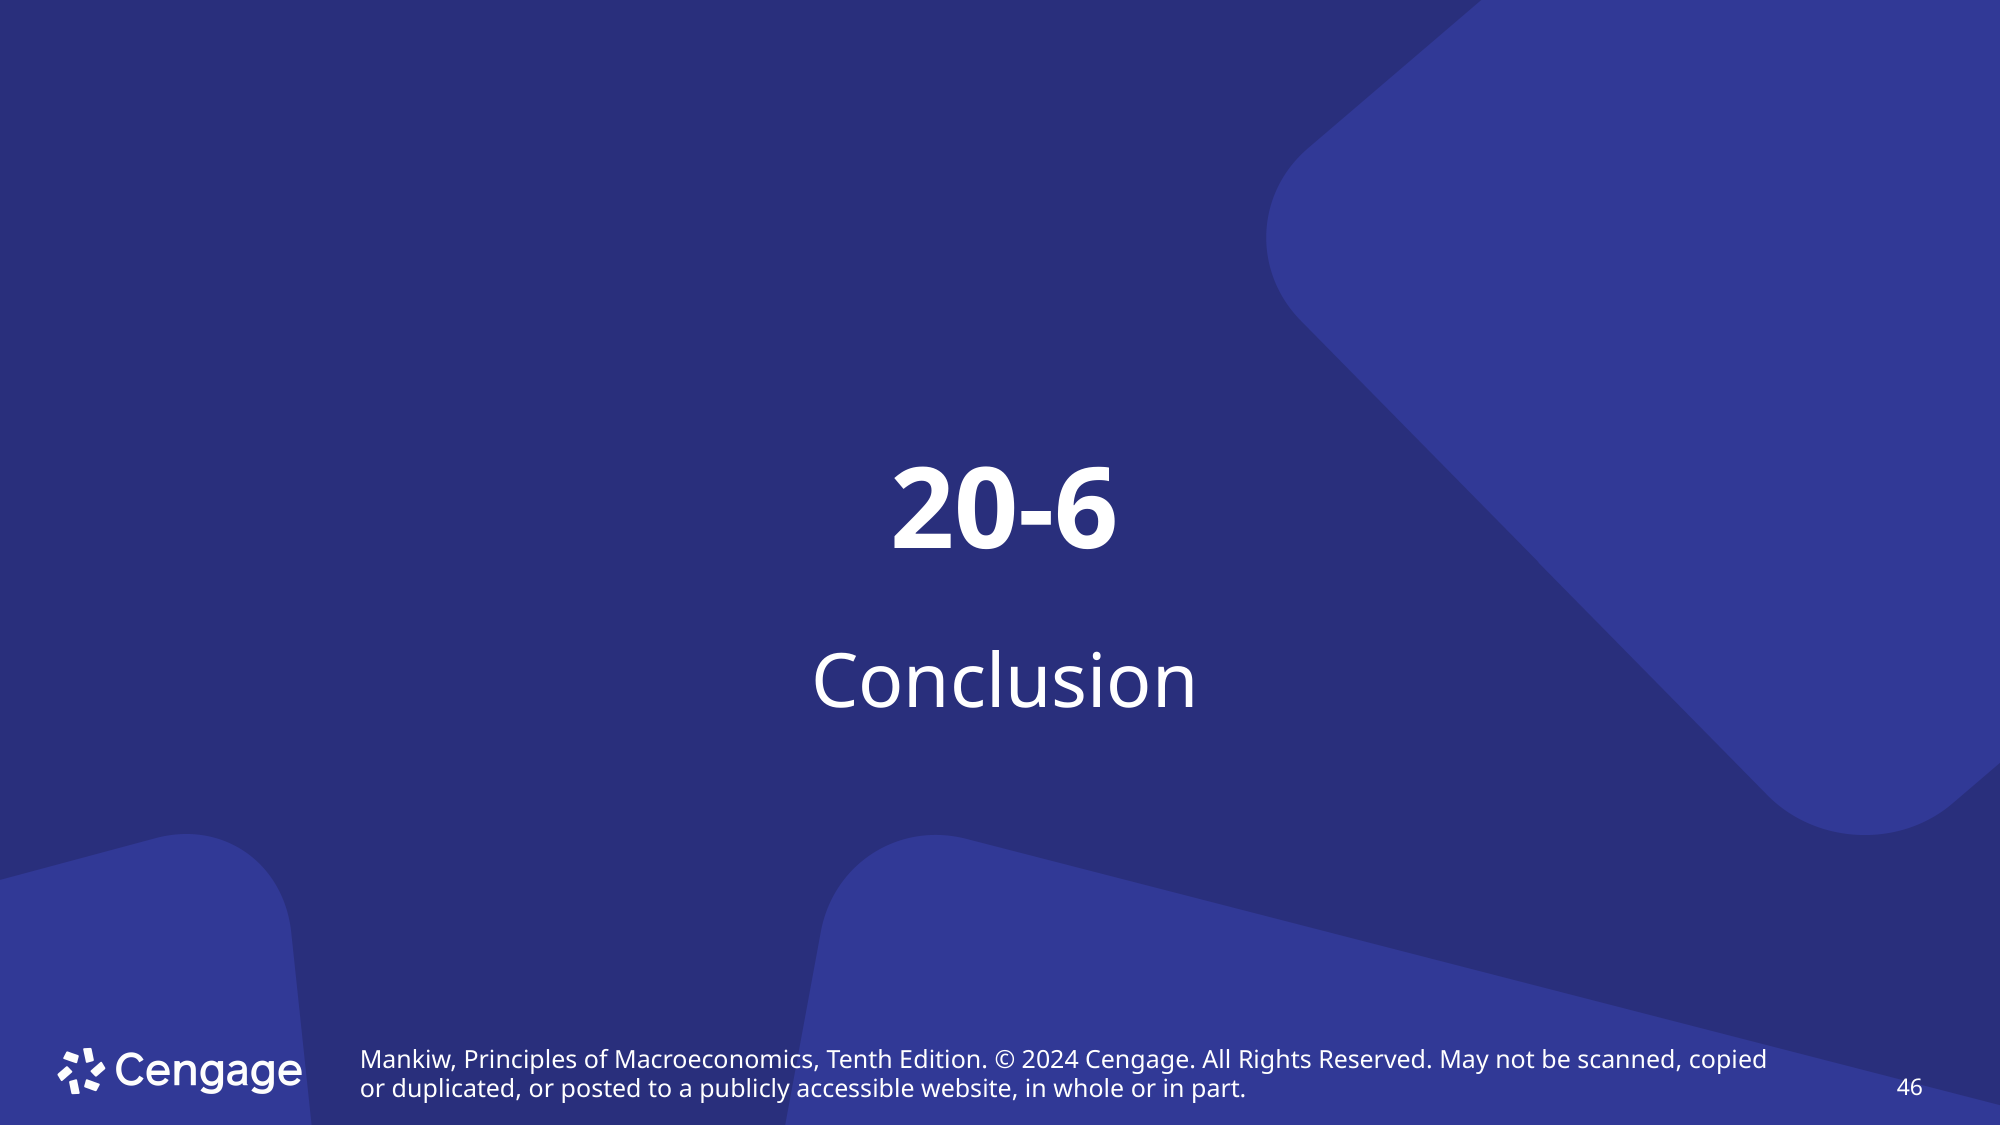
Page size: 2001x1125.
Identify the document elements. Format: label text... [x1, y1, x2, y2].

title 20-6 [150, 189, 1860, 581]
picture [0, 0, 2000, 1125]
subtitle Conclusion [150, 624, 1860, 859]
